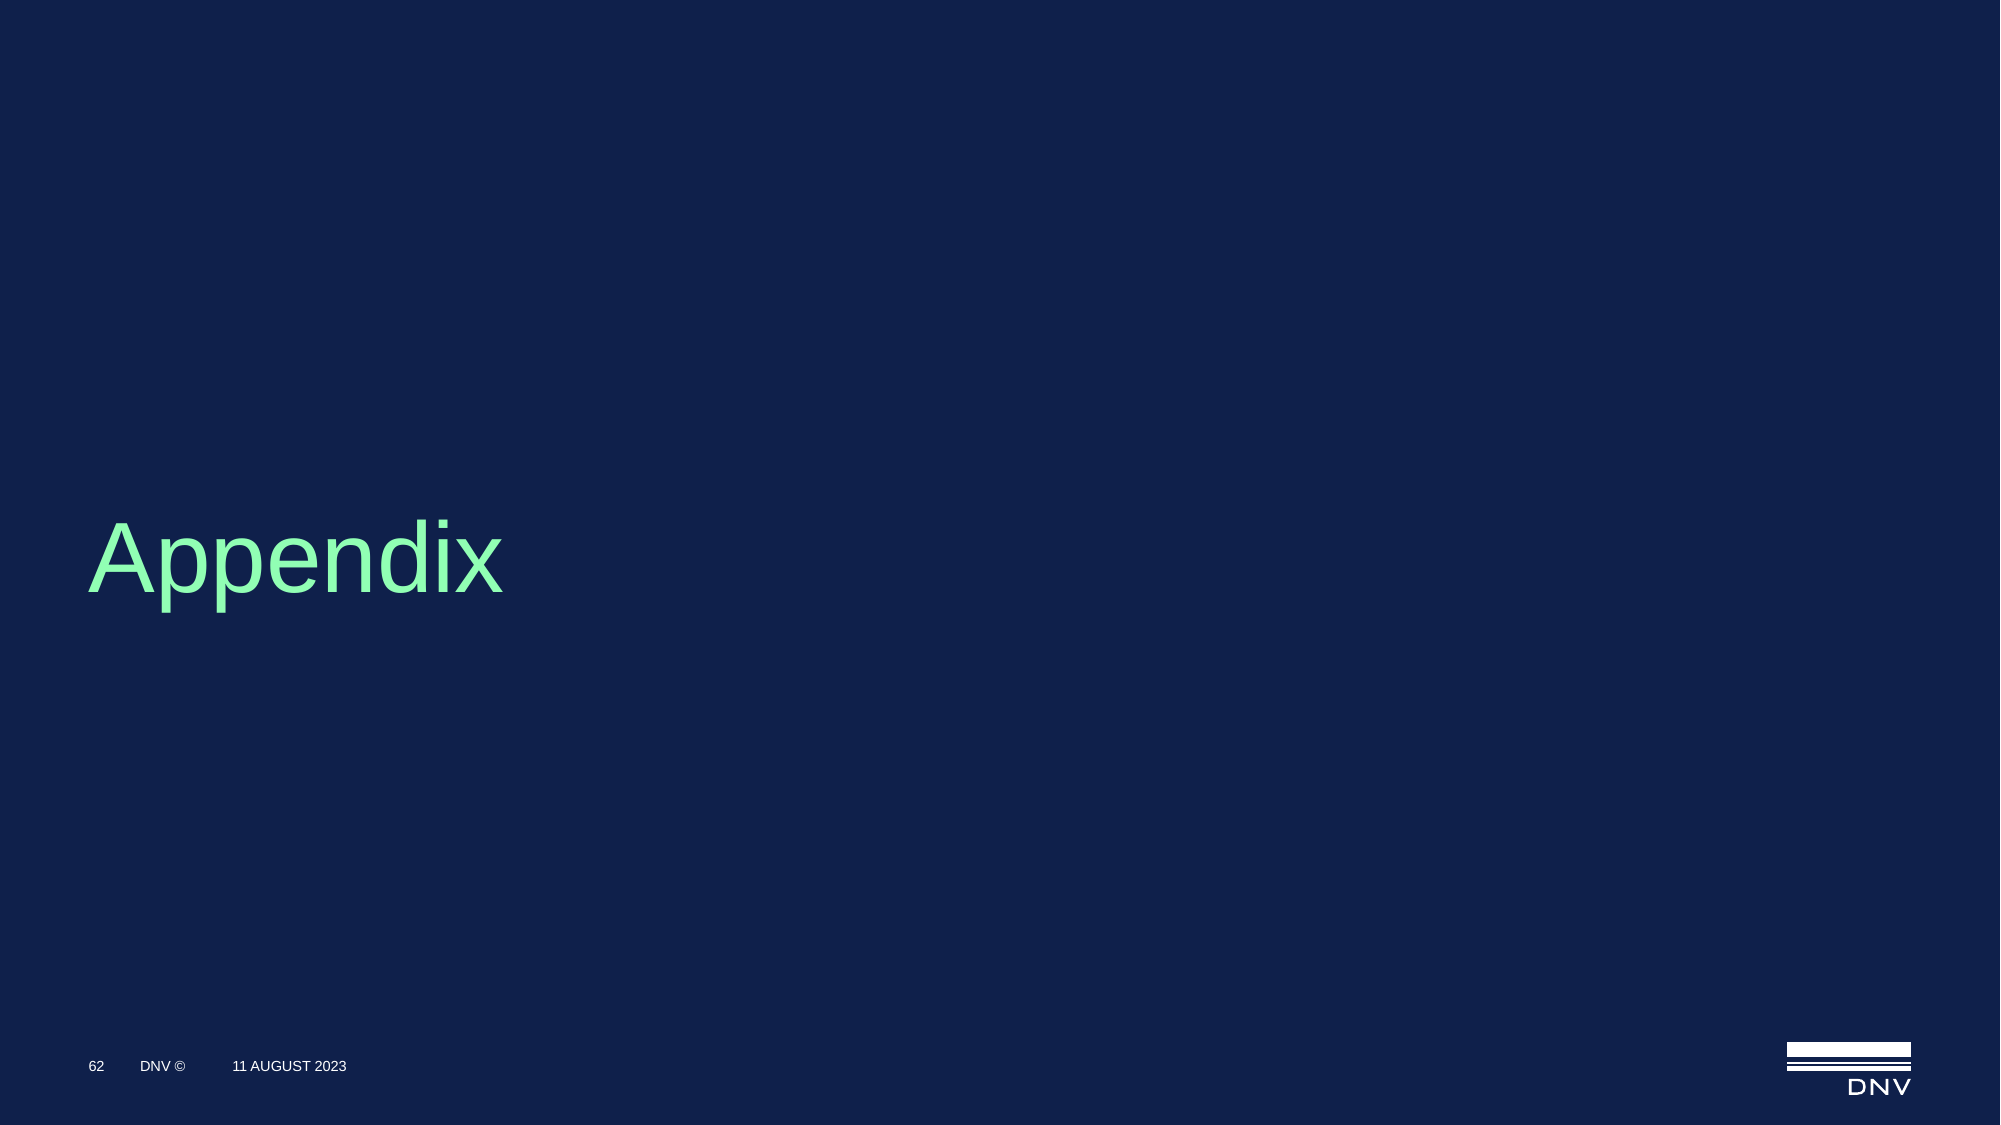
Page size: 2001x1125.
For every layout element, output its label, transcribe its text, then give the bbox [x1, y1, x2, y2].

title Appendix [88, 252, 1757, 873]
slide_number 62 [88, 1056, 133, 1082]
